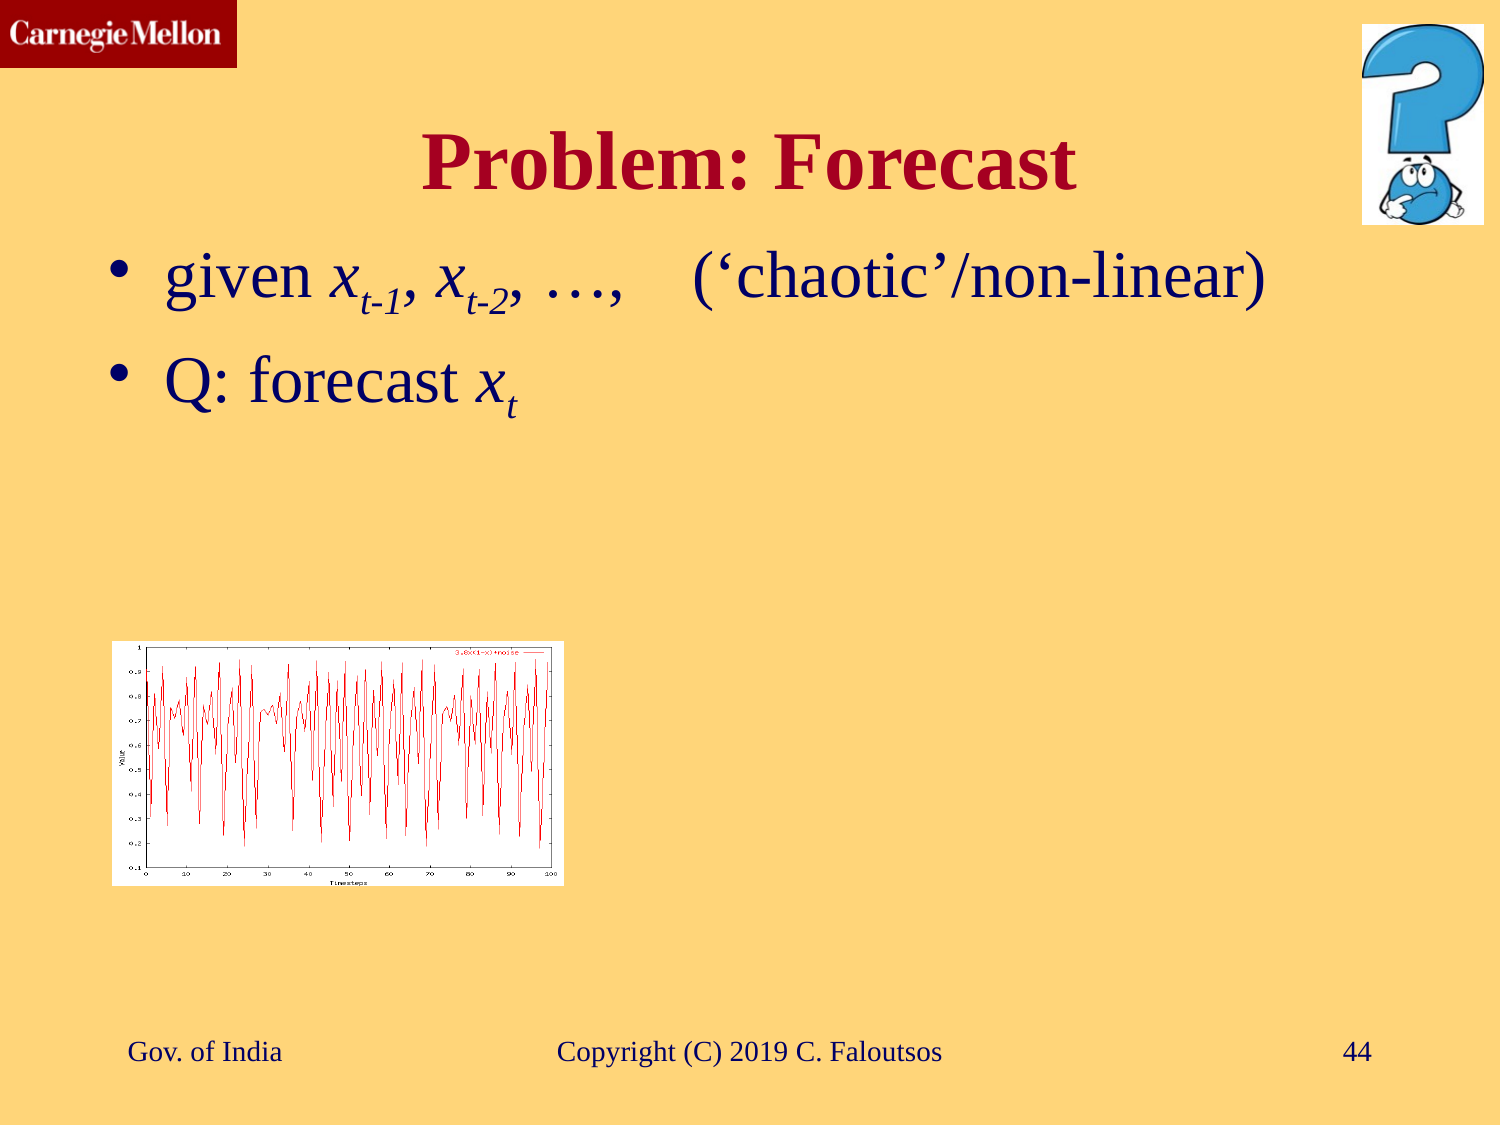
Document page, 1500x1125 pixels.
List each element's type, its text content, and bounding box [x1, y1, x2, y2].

slide_number Gov. of India [112, 1024, 426, 1101]
picture [0, 0, 237, 68]
slide_number 44 [1074, 1024, 1388, 1101]
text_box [358, 371, 382, 402]
footer Copyright (C) 2019 C. Faloutsos [512, 1024, 988, 1101]
text_box given xt-1, xt-2, …, (‘chaotic’/non-linear) Q: forecast xt [93, 223, 1445, 361]
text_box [306, 372, 315, 401]
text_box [316, 371, 324, 378]
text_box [476, 372, 504, 401]
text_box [441, 365, 457, 402]
picture [1362, 24, 1484, 226]
picture [112, 640, 564, 886]
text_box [251, 361, 268, 401]
title Problem: Forecast [112, 99, 1357, 213]
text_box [167, 361, 210, 412]
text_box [417, 371, 437, 402]
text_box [218, 371, 224, 378]
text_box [388, 371, 410, 402]
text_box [273, 371, 300, 402]
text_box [328, 371, 352, 402]
